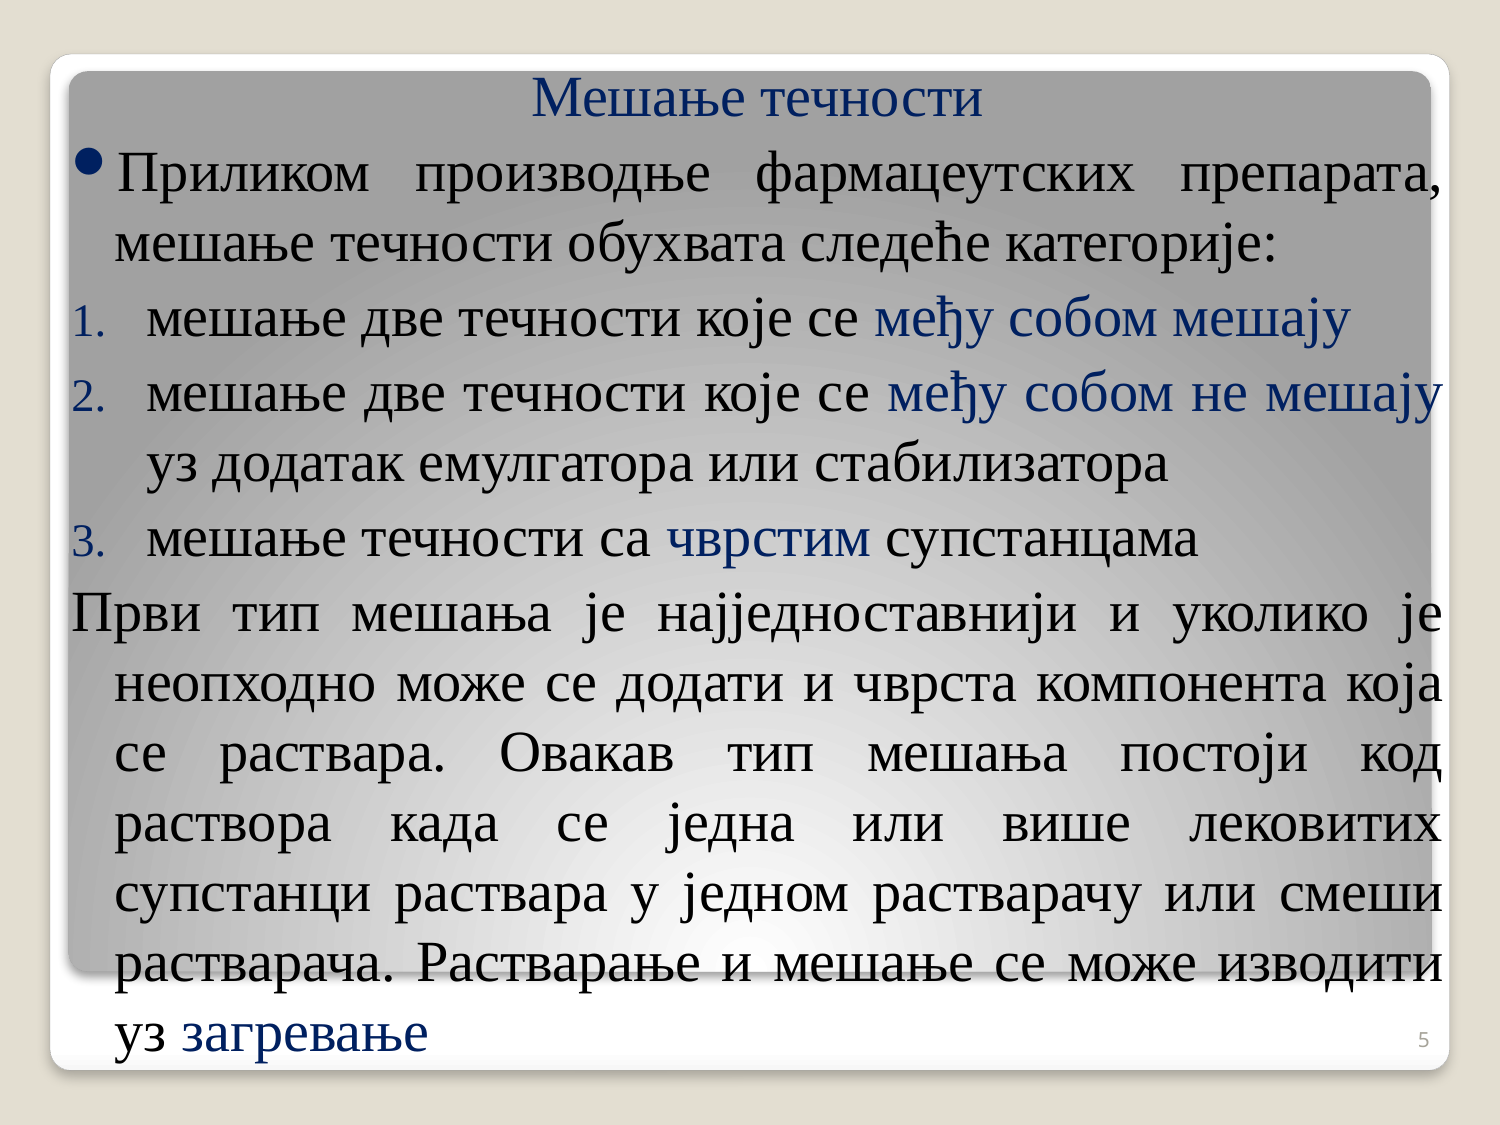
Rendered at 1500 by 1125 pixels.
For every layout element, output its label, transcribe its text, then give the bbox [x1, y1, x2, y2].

slide_number 5 [1369, 1002, 1445, 1063]
list Мешање течности Приликом производње фармацеутских препарата, мешање течности обухвата следеће категорије: мешање две течности које се међу собом мешају мешање две течности које се међу собом не мешају уз додатак емулгатора или стабилизатора мешање течности са чврстим супстанцама Први тип мешања је најједноставнији и уколико је неопходно може се додати и чврста компонента која се раствара. Овакав тип мешања постоји код раствора када се једна или више лековитих супстанци раствара у једном растварачу или смеши растварача. Растварање и мешање се може изводити уз загревање [41, 42, 1459, 1059]
